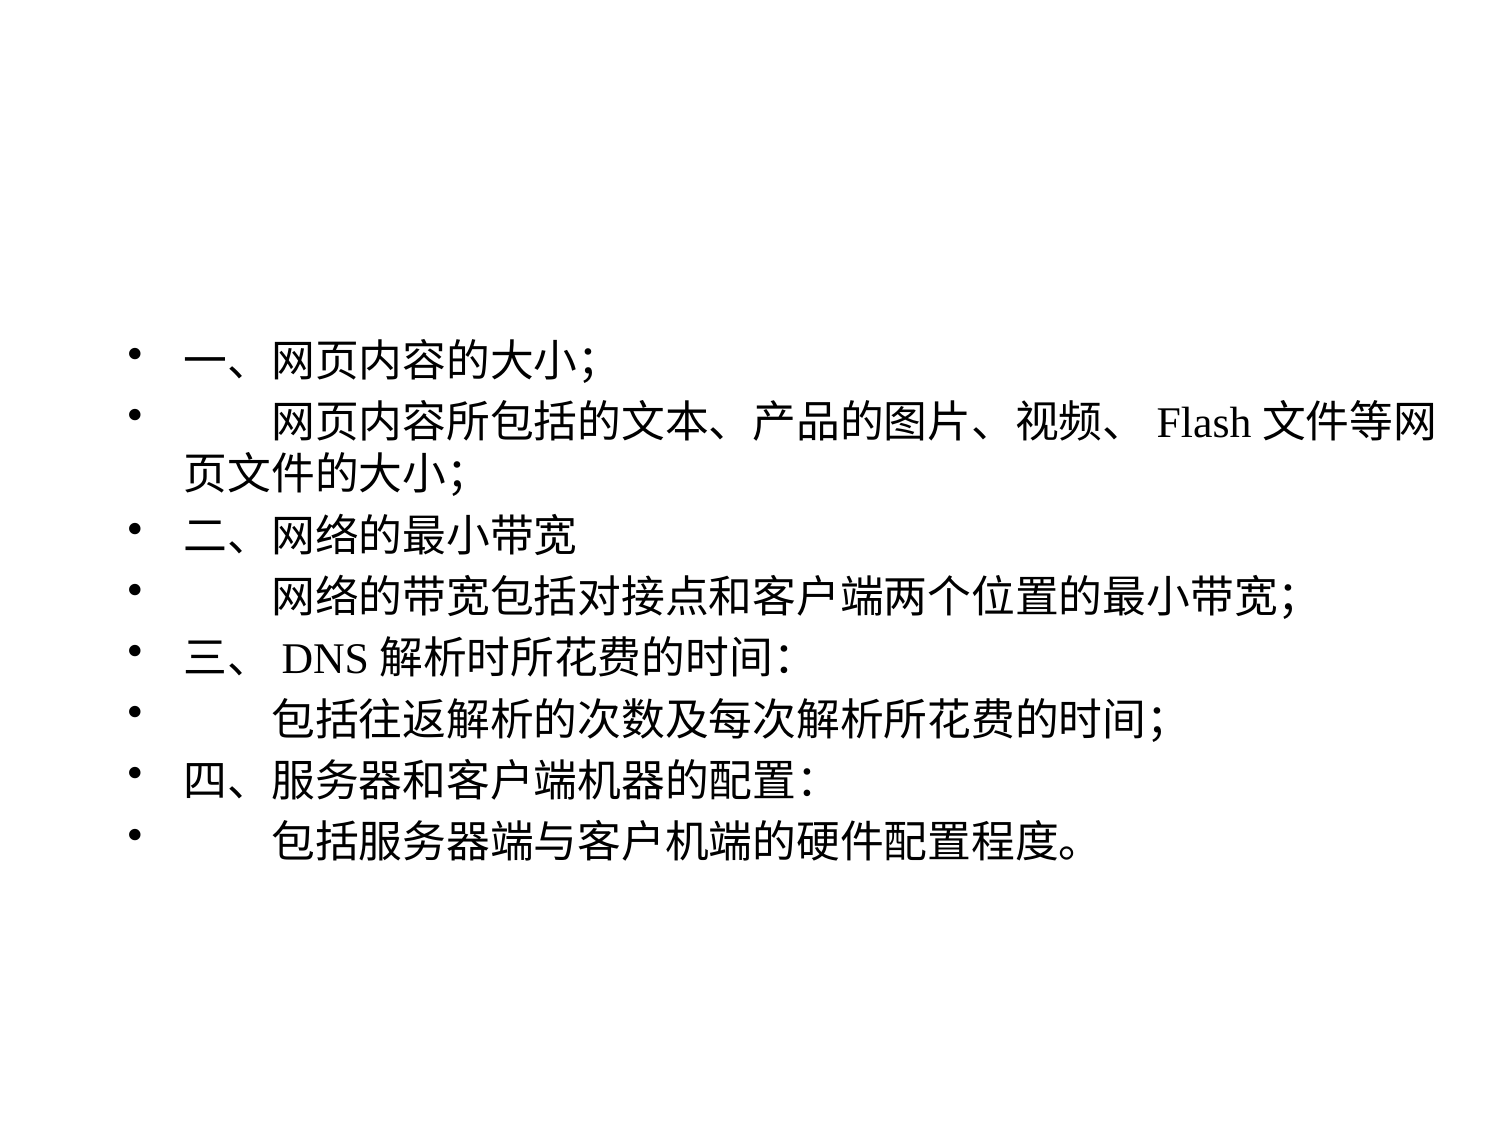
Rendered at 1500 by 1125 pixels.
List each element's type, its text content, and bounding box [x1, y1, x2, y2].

list 一、网页内容的大小； 网页内容所包括的文本、产品的图片、视频、Flash文件等网页文件的大小； 二、网络的最小带宽 网络的带宽包括对接点和客户端两个位置的最小带宽； 三、DNS解析时所花费的时间： 包括往返解析的次数及每次解析所花费的时间； 四、服务器和客户端机器的配置： 包括服务器端与客户机端的硬件配置程度。 [112, 324, 1459, 1000]
